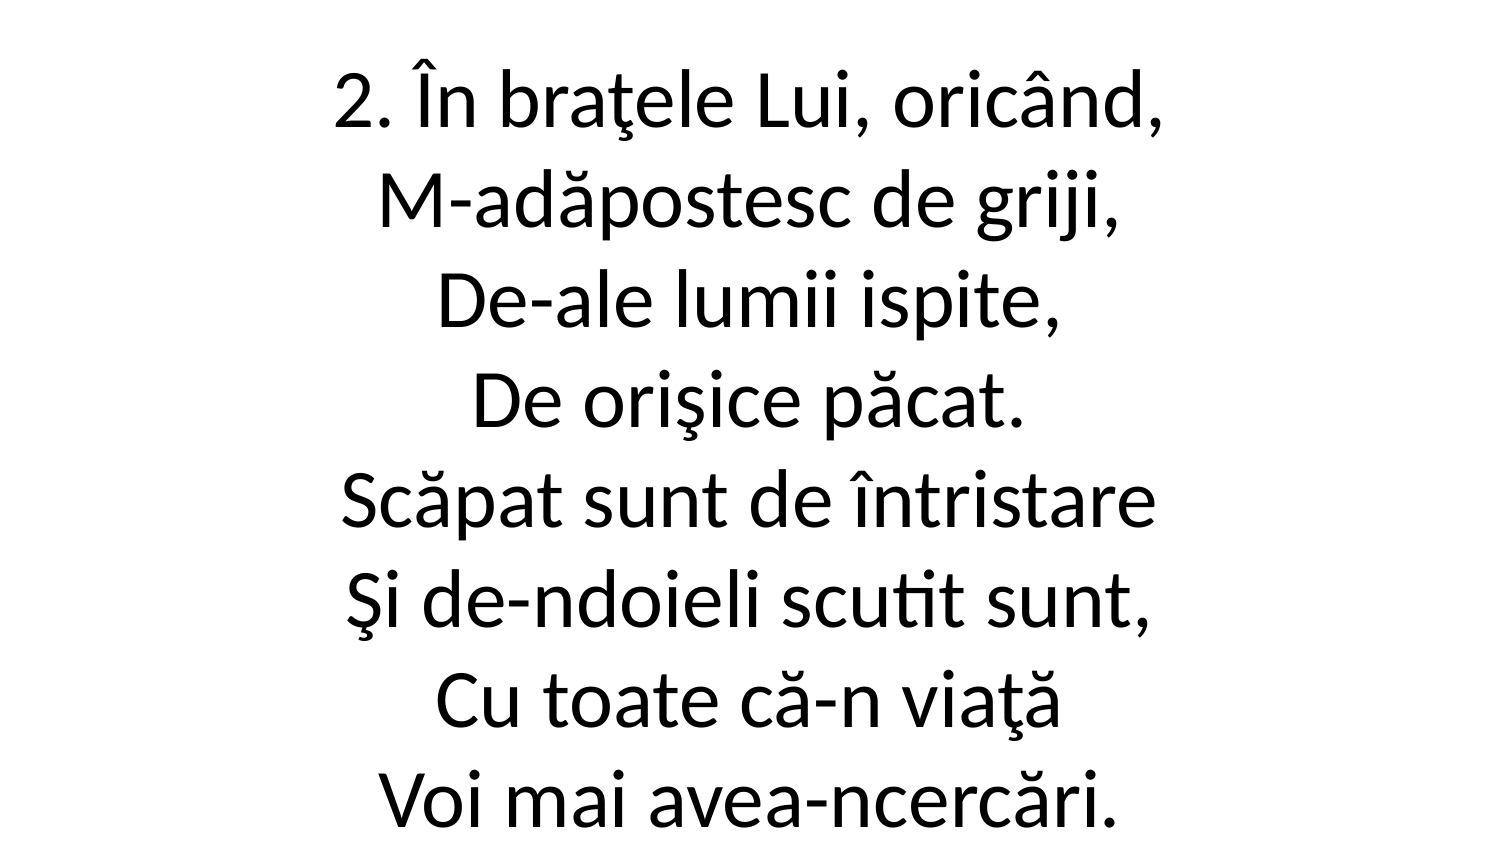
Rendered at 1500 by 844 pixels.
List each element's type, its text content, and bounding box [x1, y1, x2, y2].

text_box 2. În braţele Lui, oricând, M-adăpostesc de griji, De-ale lumii ispite, De orişice păcat. Scăpat sunt de întristare Şi de-ndoieli scutit sunt, Cu toate că-n viaţă Voi mai avea-ncercări. [317, 0, 1183, 844]
